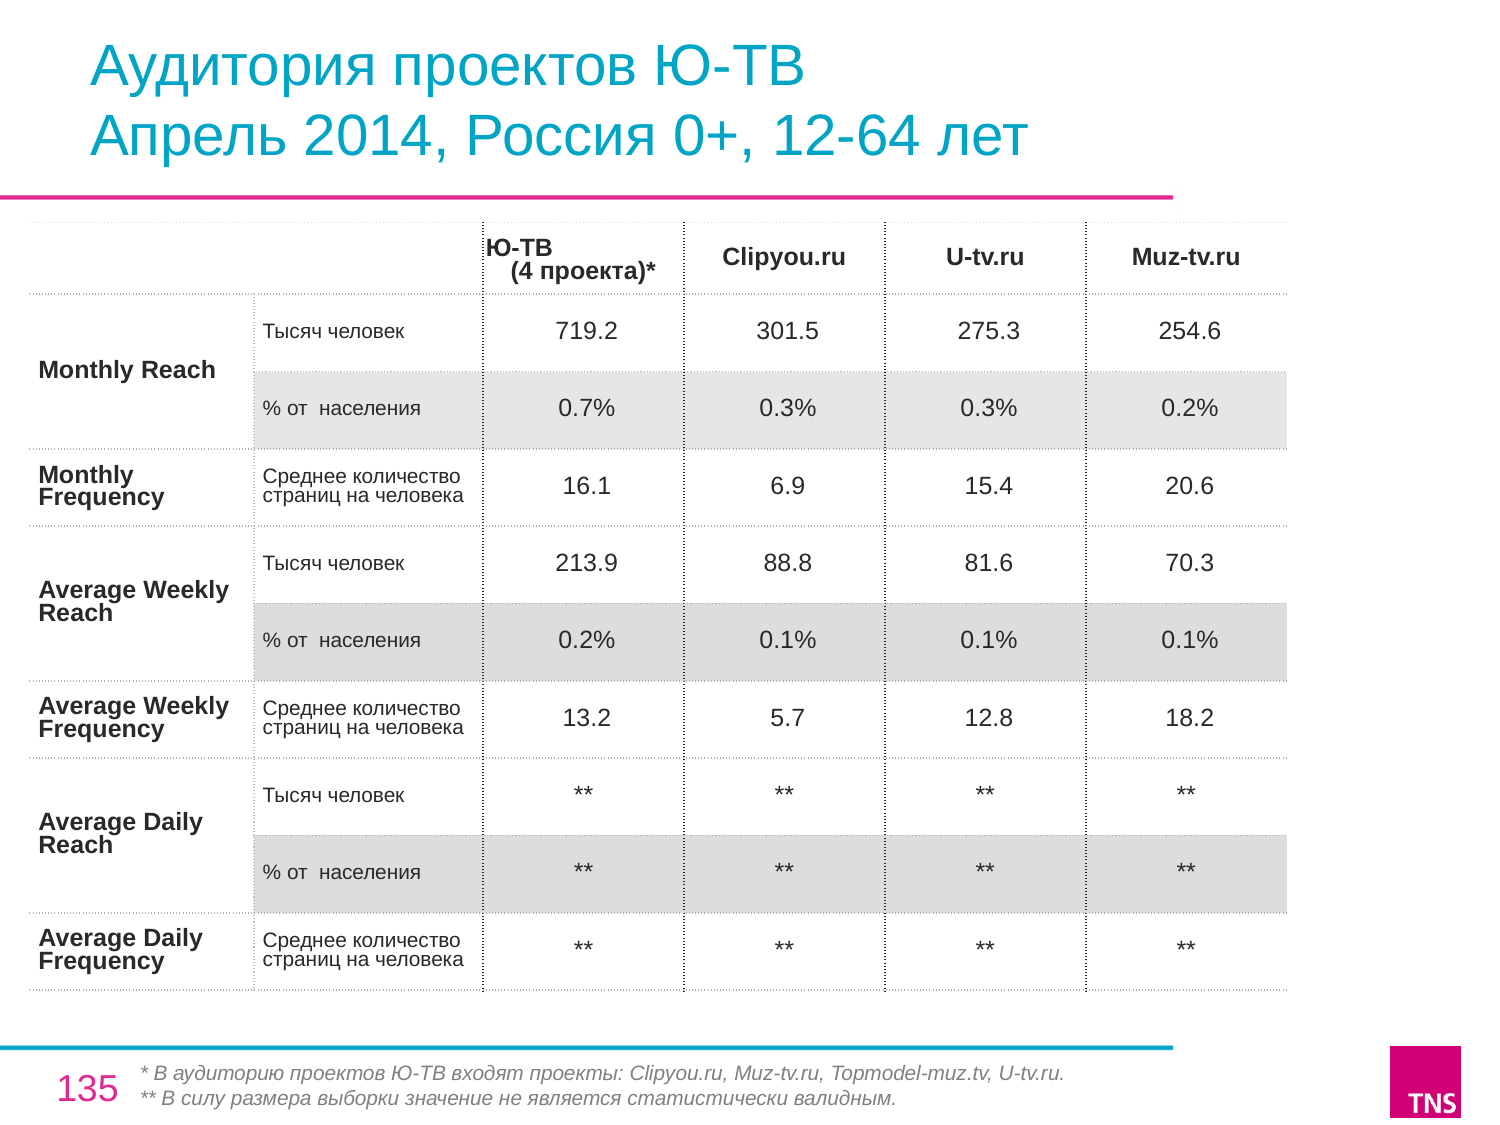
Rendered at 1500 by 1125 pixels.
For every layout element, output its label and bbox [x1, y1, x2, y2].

slide_number [40, 1055, 392, 1125]
table_cell [29, 294, 1287, 990]
title [74, 8, 1476, 187]
table_header [29, 223, 1287, 294]
picture [0, 0, 1500, 1125]
text_box [124, 1052, 1463, 1117]
